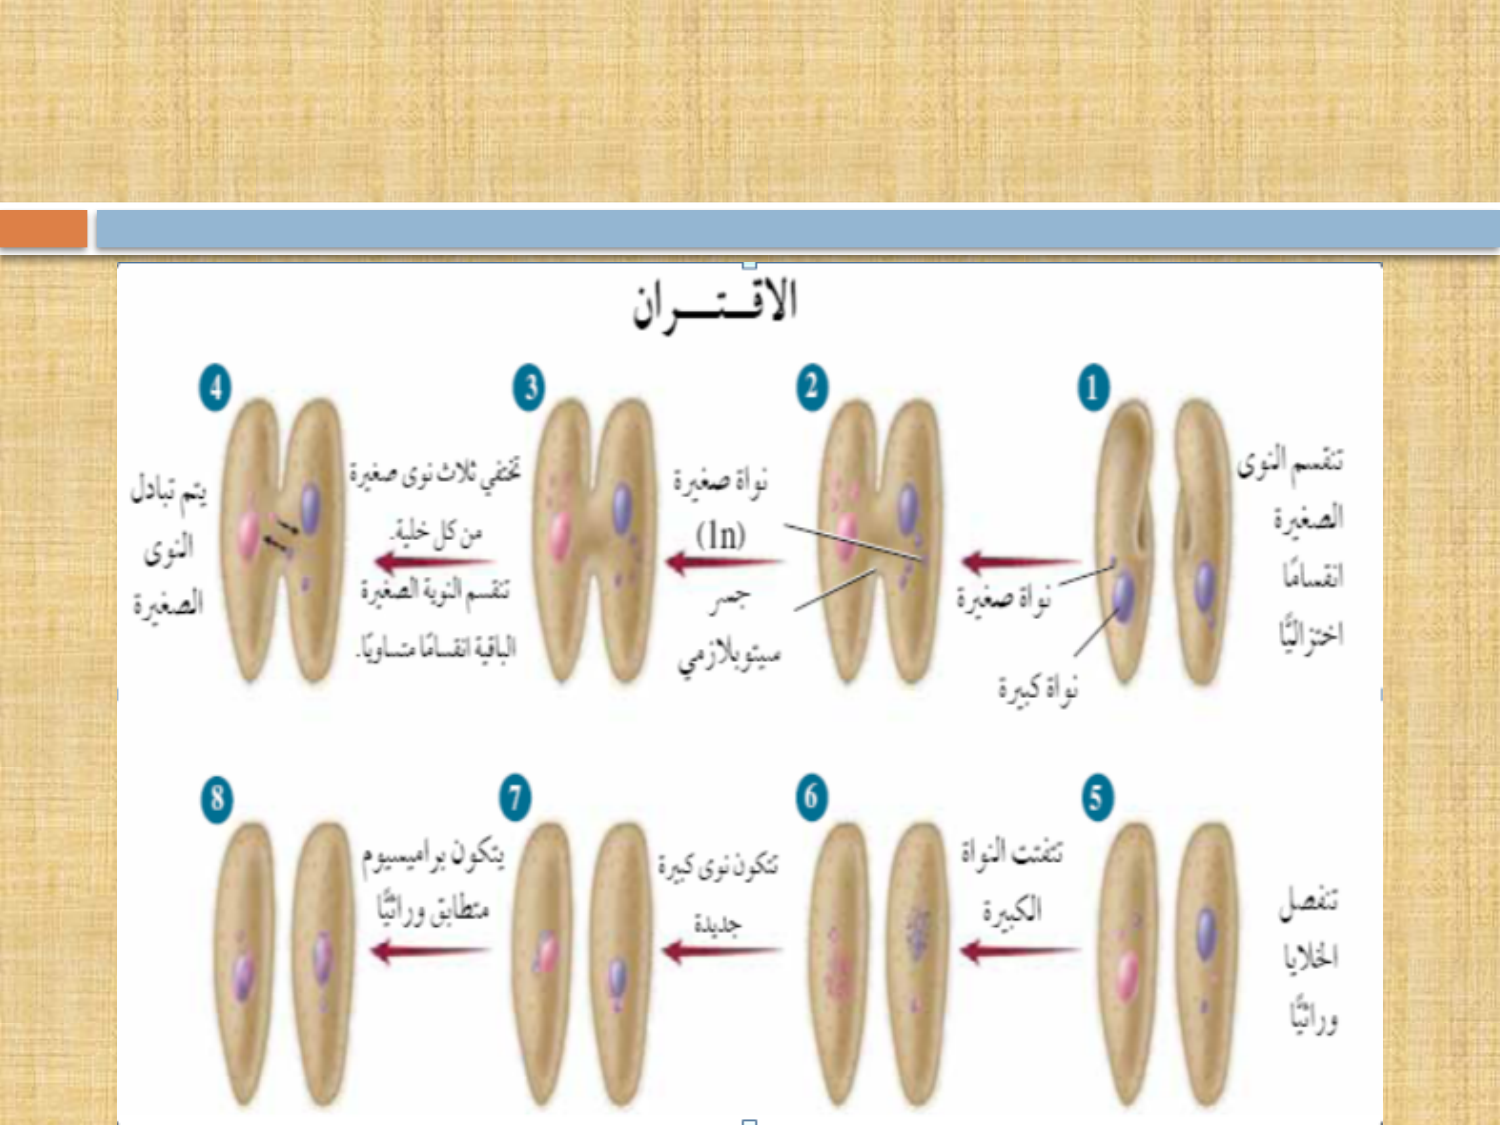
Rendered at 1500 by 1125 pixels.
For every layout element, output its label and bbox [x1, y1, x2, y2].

picture [0, 255, 1500, 1125]
list [117, 262, 1383, 1125]
picture [0, 0, 1500, 202]
